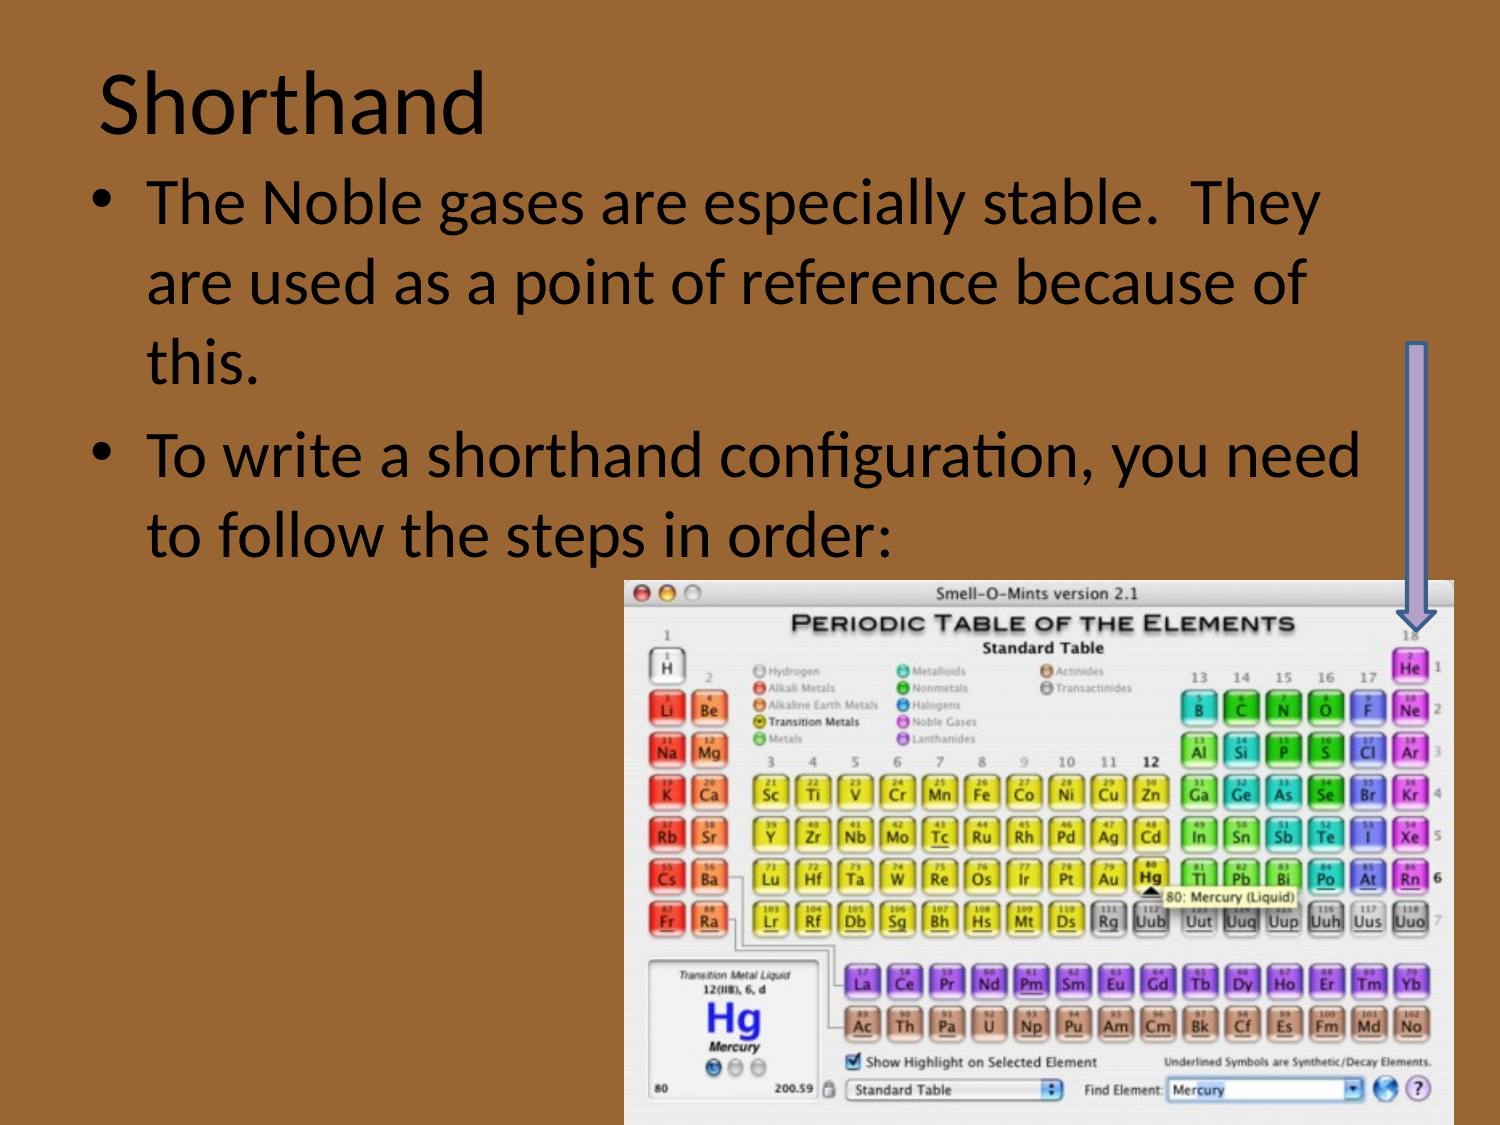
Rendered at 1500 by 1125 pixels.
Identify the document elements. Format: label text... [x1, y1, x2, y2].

text_box [1404, 341, 1428, 578]
picture [624, 580, 1455, 1125]
title Shorthand [0, 4, 588, 192]
list The Noble gases are especially stable. They are used as a point of reference because of this. To write a shorthand configuration, you need to follow the steps in order: [75, 149, 1425, 583]
